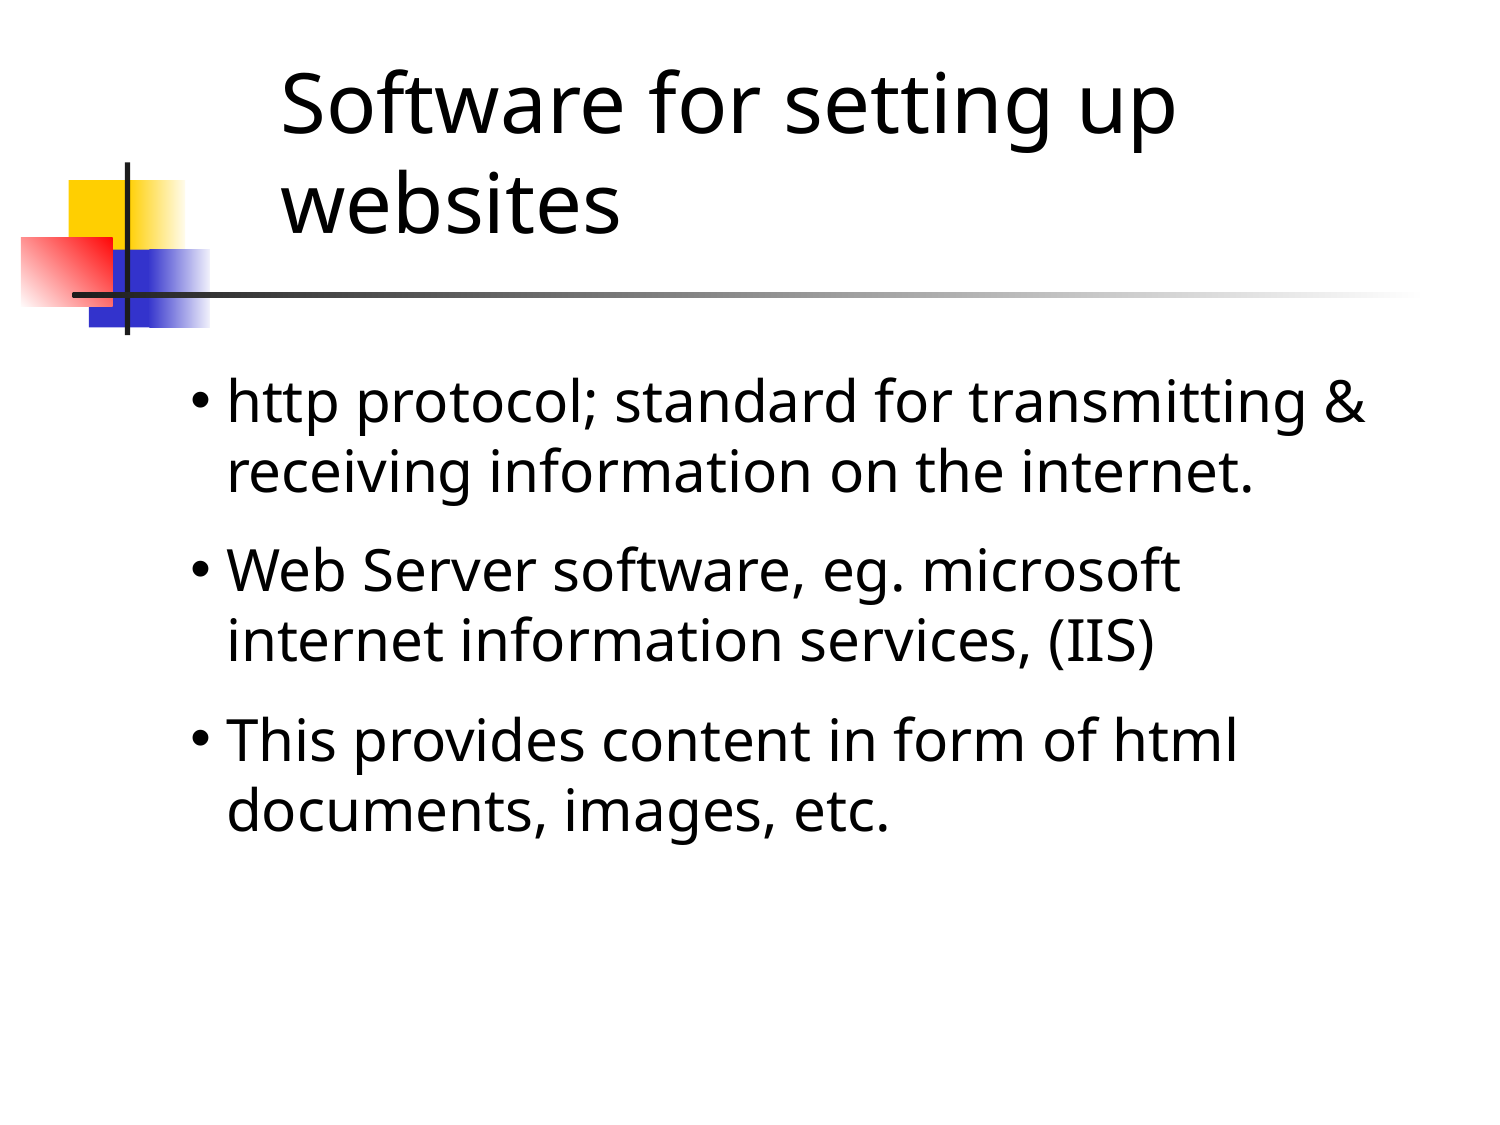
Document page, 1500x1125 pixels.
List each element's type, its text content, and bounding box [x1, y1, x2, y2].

text_box Software for setting up websites [265, 42, 1329, 257]
text_box http protocol; standard for transmitting & receiving information on the internet. Web Server software, eg. microsoft internet information services, (IIS) This provides content in form of html documents, images, etc. [175, 257, 1430, 1049]
